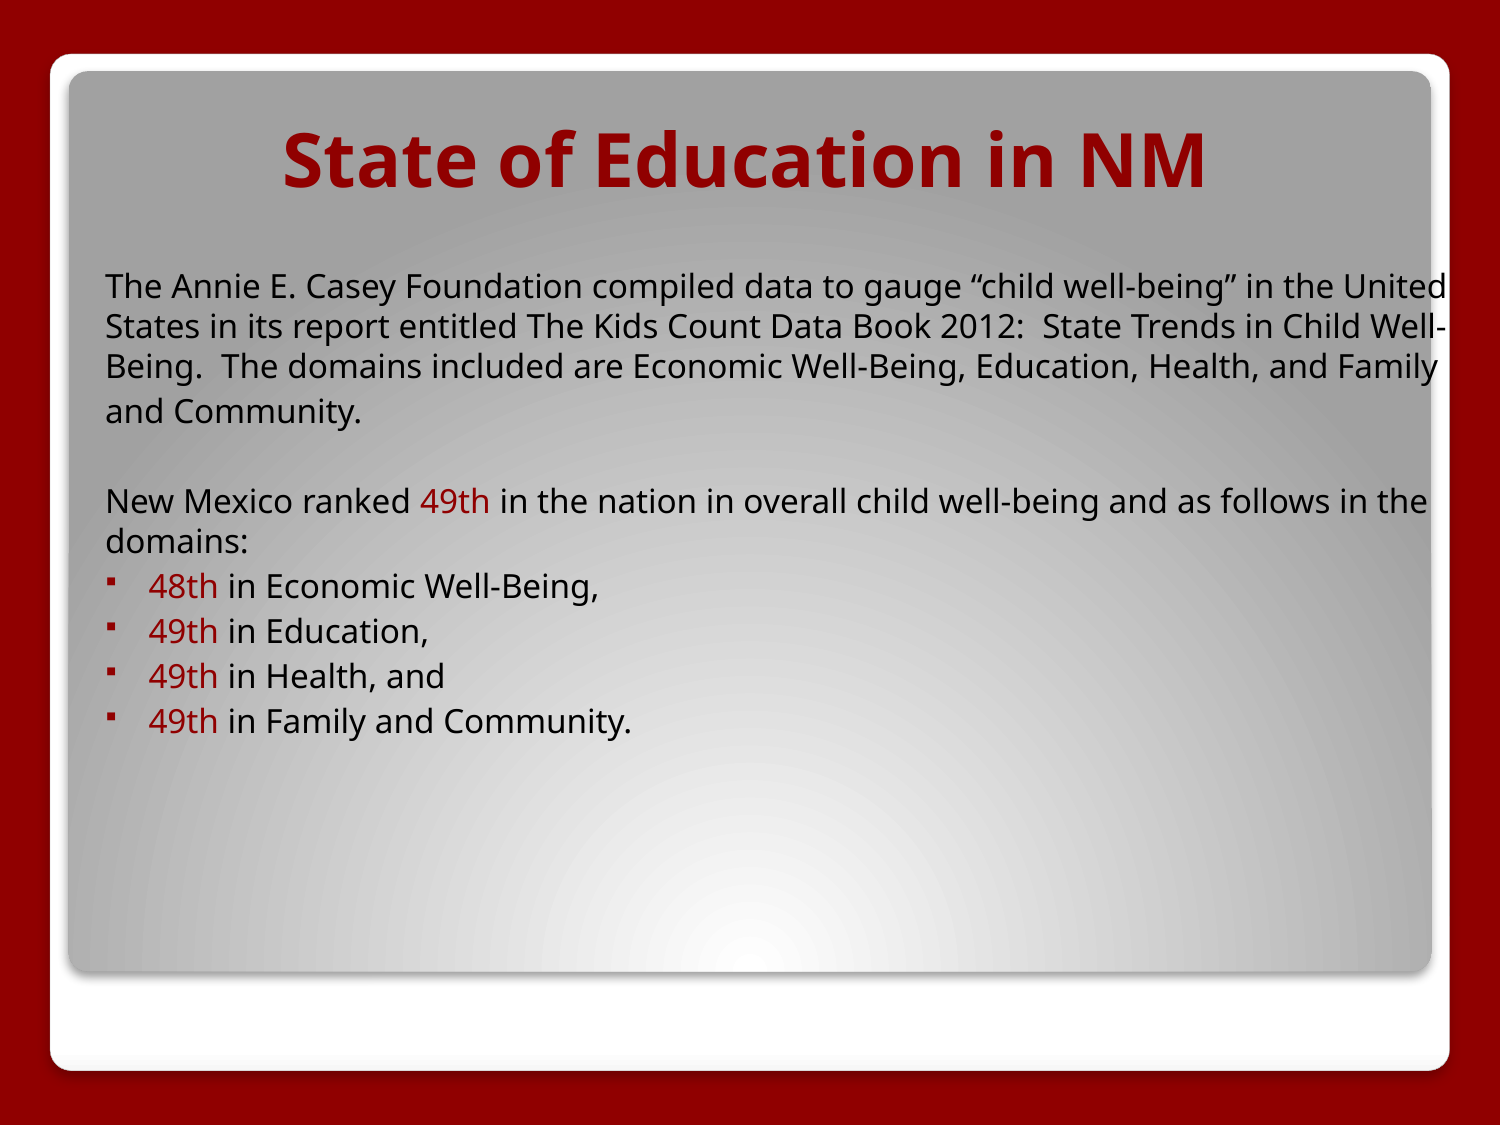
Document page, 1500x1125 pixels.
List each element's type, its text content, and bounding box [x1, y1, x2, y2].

title State of Education in NM [75, 37, 1418, 210]
list The Annie E. Casey Foundation compiled data to gauge “child well-being” in the United States in its report entitled The Kids Count Data Book 2012: State Trends in Child Well-Being. The domains included are Economic Well-Being, Education, Health, and Family and Community. New Mexico ranked 49th in the nation in overall child well-being and as follows in the domains: 48th in Economic Well-Being, 49th in Education, 49th in Health, and 49th in Family and Community. [74, 249, 1476, 938]
